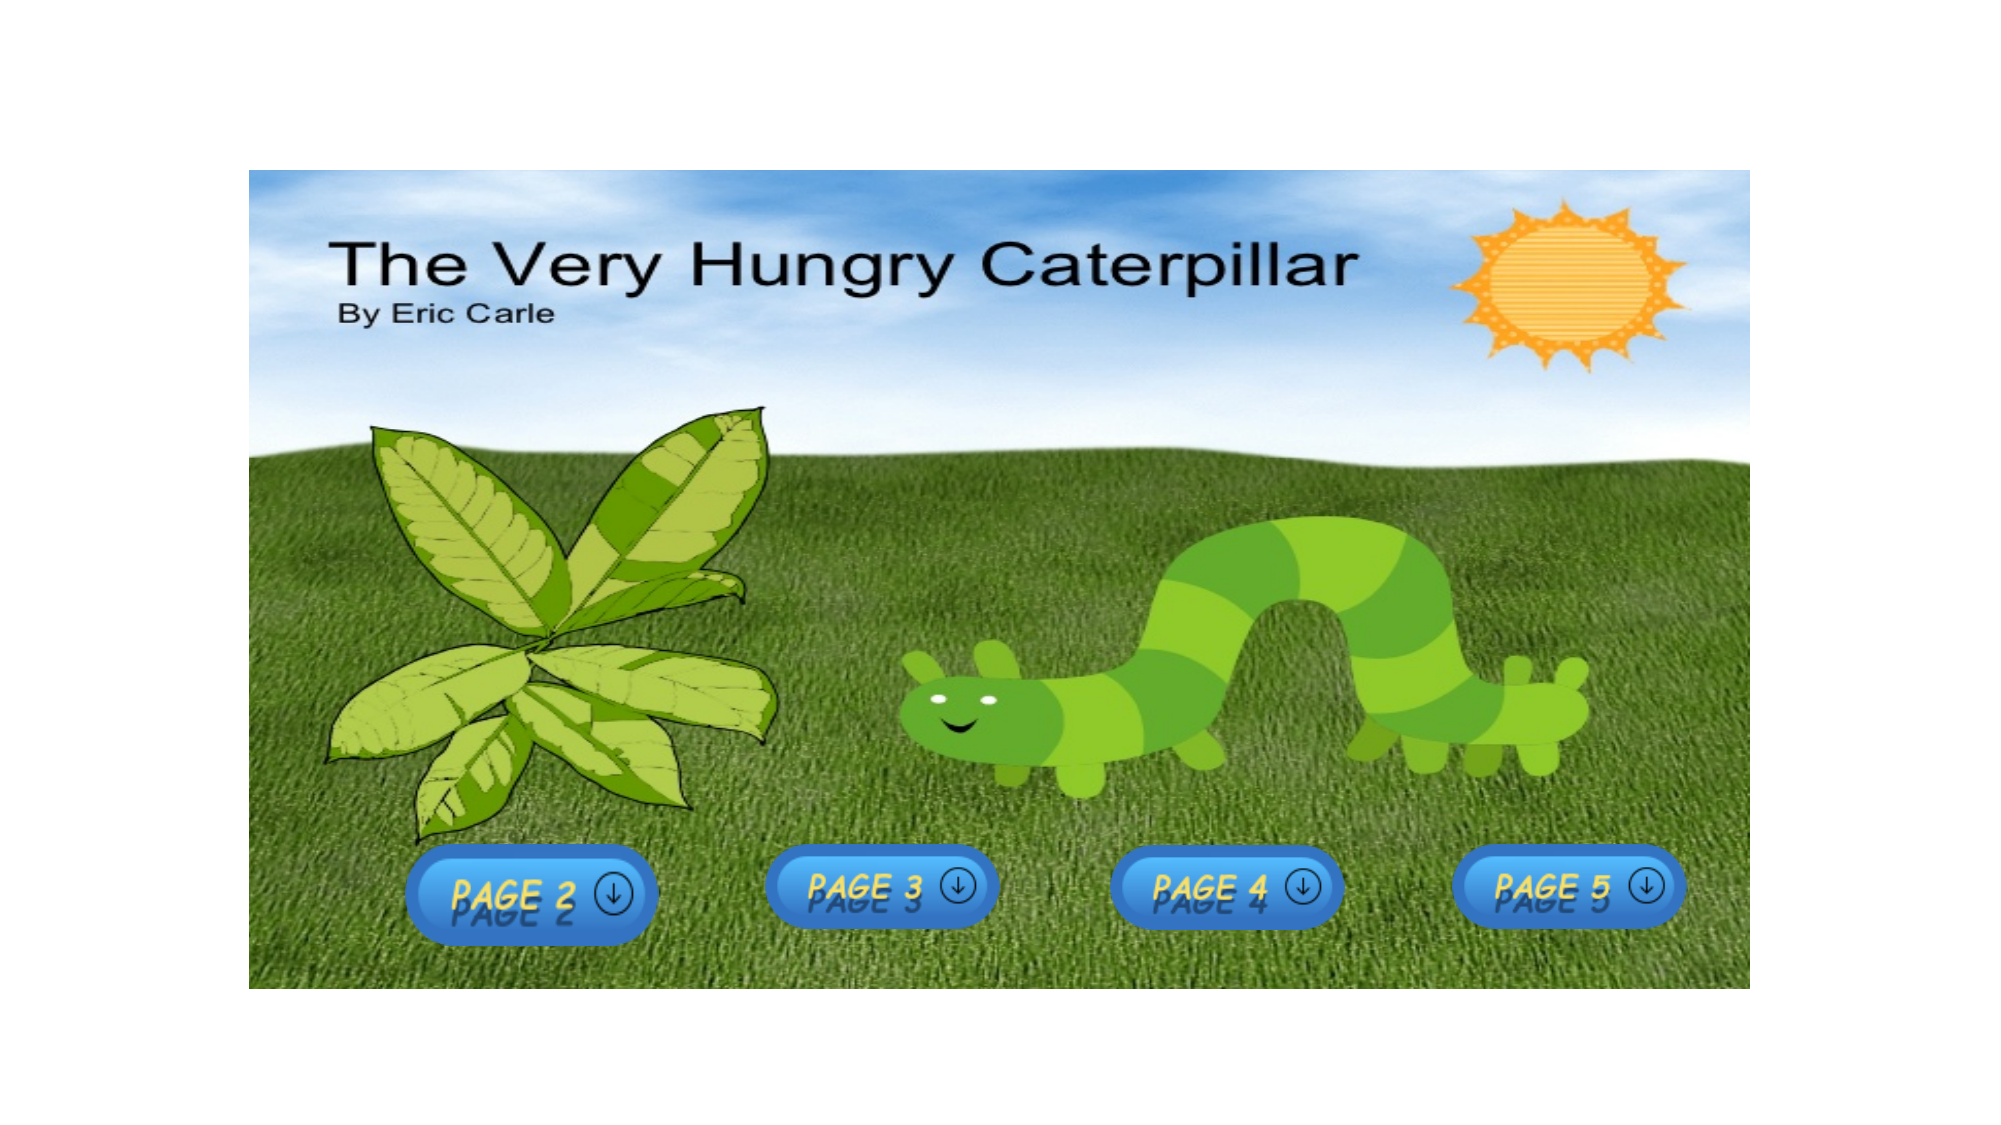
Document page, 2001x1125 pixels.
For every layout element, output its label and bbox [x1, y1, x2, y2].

picture [249, 170, 1750, 990]
